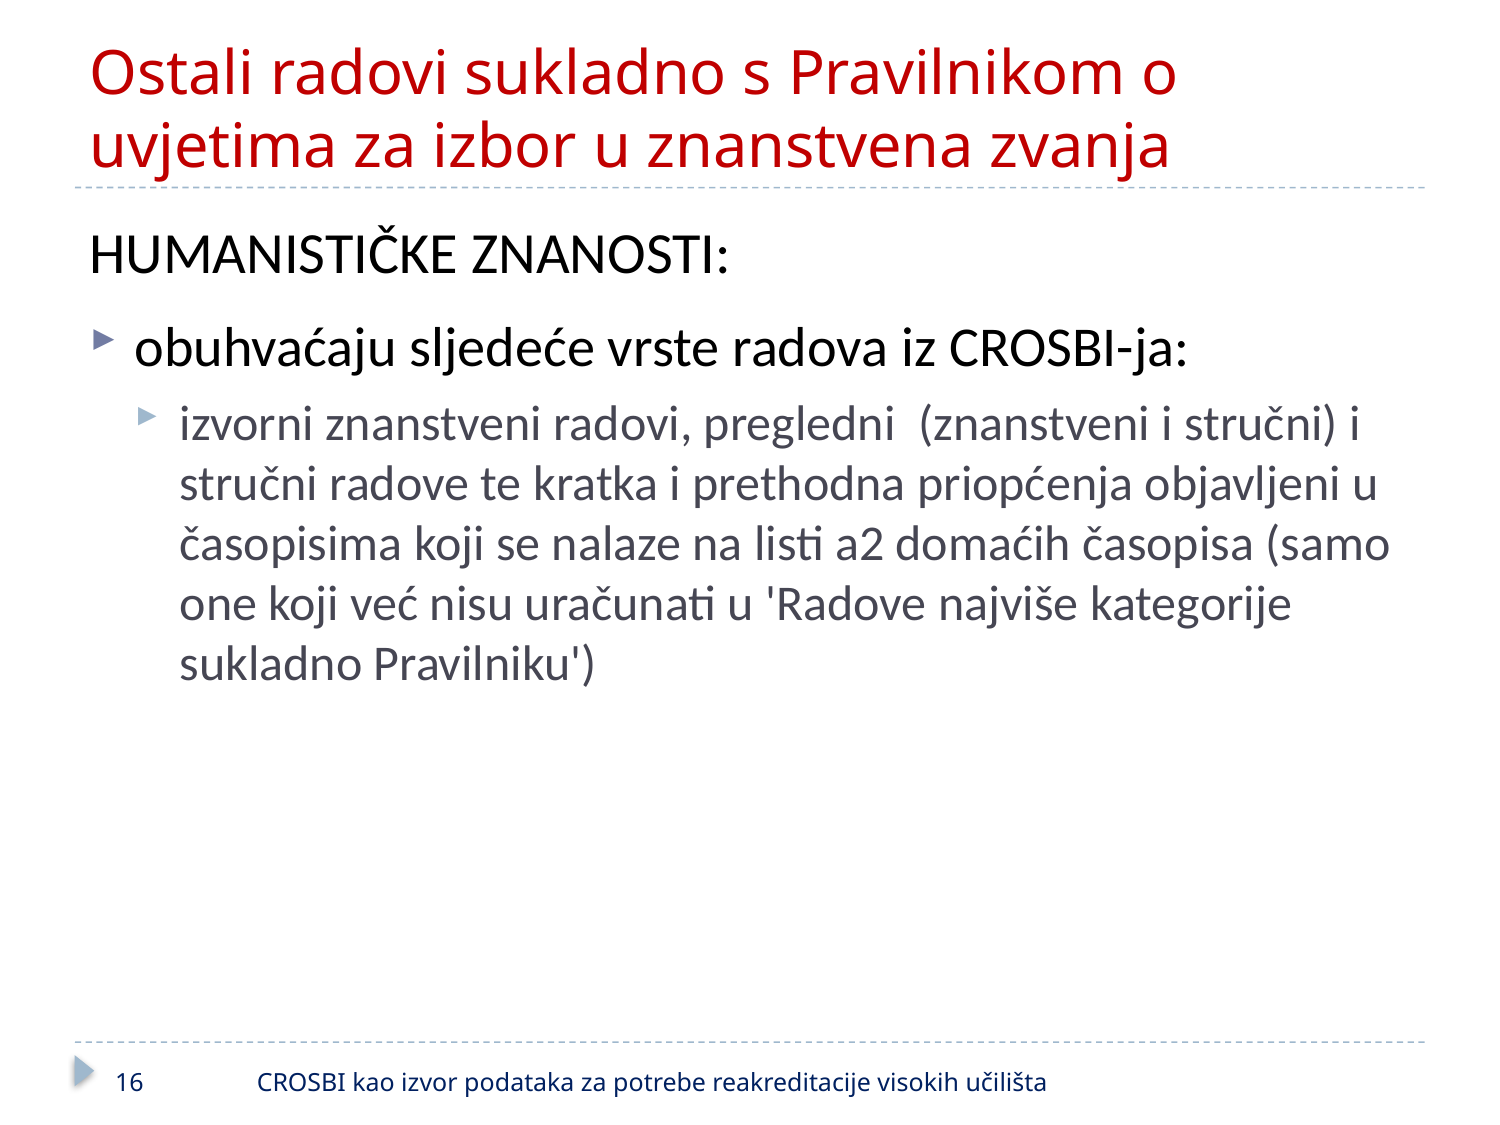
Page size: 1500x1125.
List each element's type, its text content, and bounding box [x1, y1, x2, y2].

footer CROSBI kao izvor podataka za potrebe reakreditacije visokih učilišta [242, 1058, 1164, 1119]
title Ostali radovi sukladno s Pravilnikom o uvjetima za izbor u znanstvena zvanja [75, 24, 1425, 188]
list HUMANISTIČKE ZNANOSTI: obuhvaćaju sljedeće vrste radova iz CROSBI-ja: izvorni znanstveni radovi, pregledni (znanstveni i stručni) i stručni radove te kratka i prethodna priopćenja objavljeni u časopisima koji se nalaze na listi a2 domaćih časopisa (samo one koji već nisu uračunati u 'Radove najviše kategorije sukladno Pravilniku') [75, 208, 1459, 1035]
slide_number 16 [100, 1058, 207, 1119]
